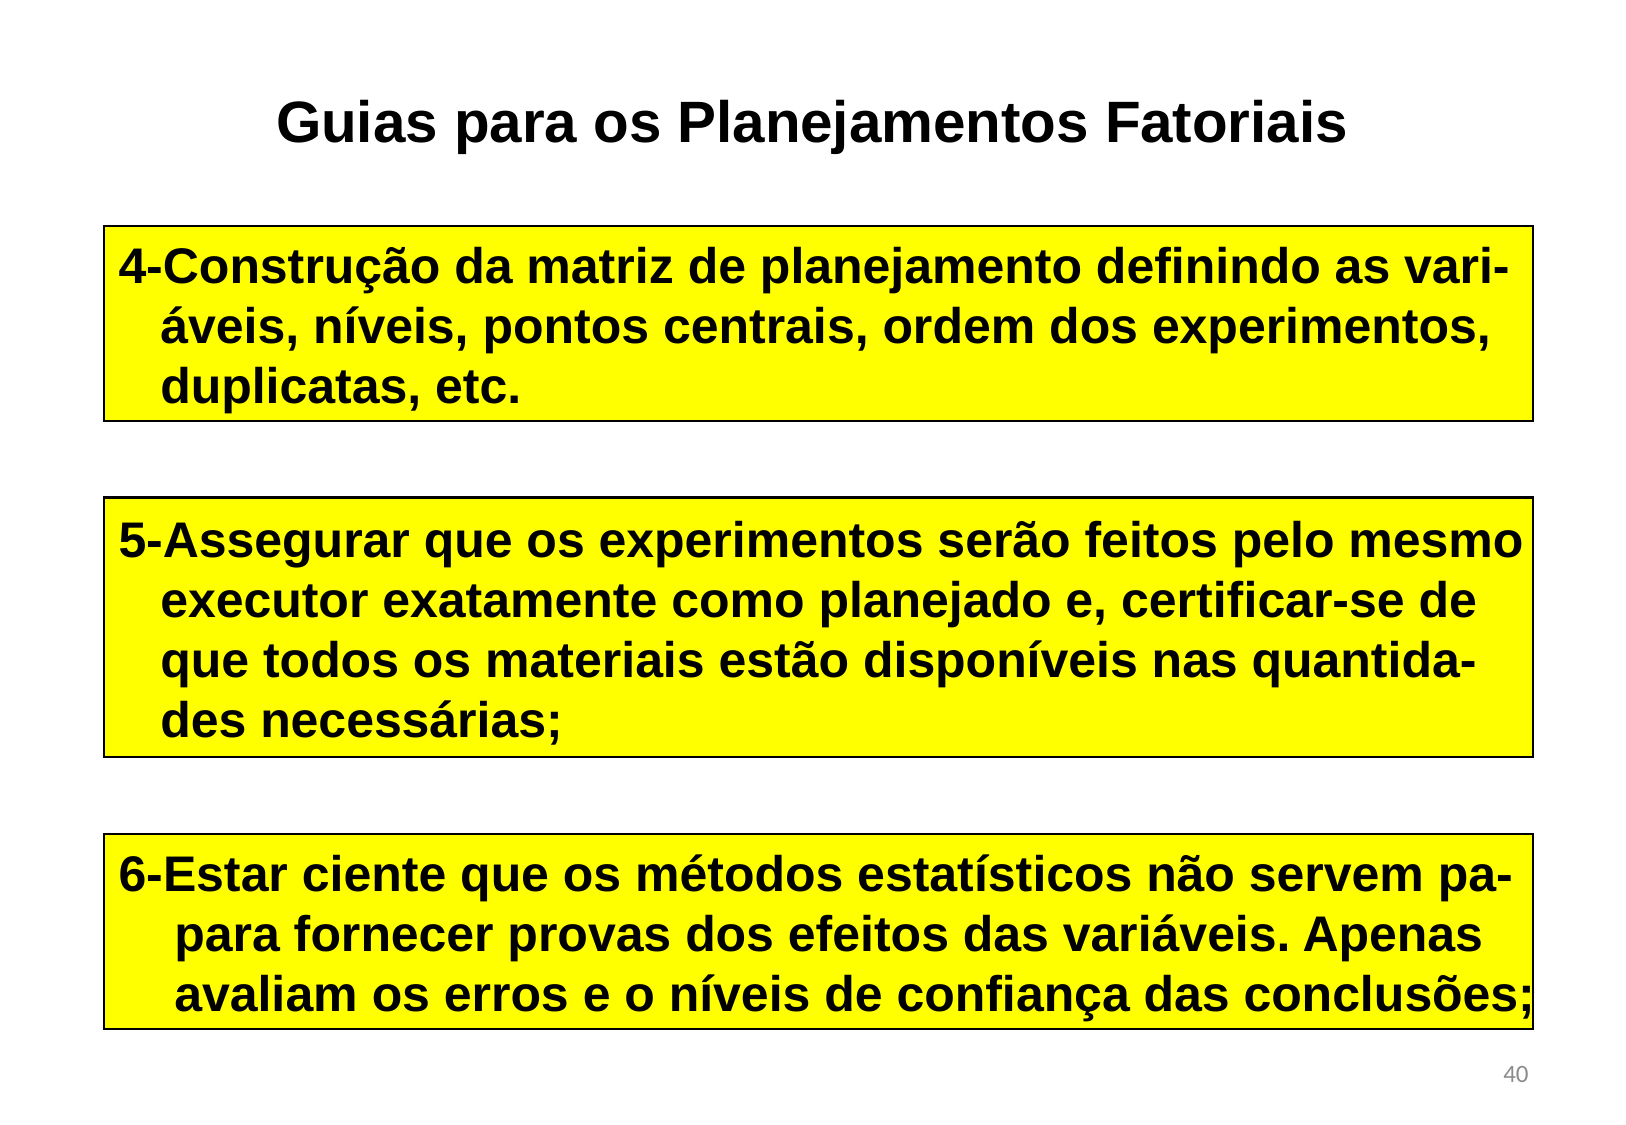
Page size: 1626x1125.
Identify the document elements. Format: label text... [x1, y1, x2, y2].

text_box 5-Assegurar que os experimentos serão feitos pelo mesmo executor exatamente como planejado e, certificar-se de que todos os materiais estão disponíveis nas quantida- des necessárias; [103, 497, 1533, 758]
text_box 6-Estar ciente que os métodos estatísticos não servem pa- para fornecer provas dos efeitos das variáveis. Apenas avaliam os erros e o níveis de confiança das conclusões; [103, 834, 1533, 1029]
slide_number 40 [1164, 1042, 1544, 1103]
text_box Guias para os Planejamentos Fatoriais [233, 78, 1392, 161]
text_box 4-Construção da matriz de planejamento definindo as vari- áveis, níveis, pontos centrais, ordem dos experimentos, duplicatas, etc. [103, 225, 1533, 421]
